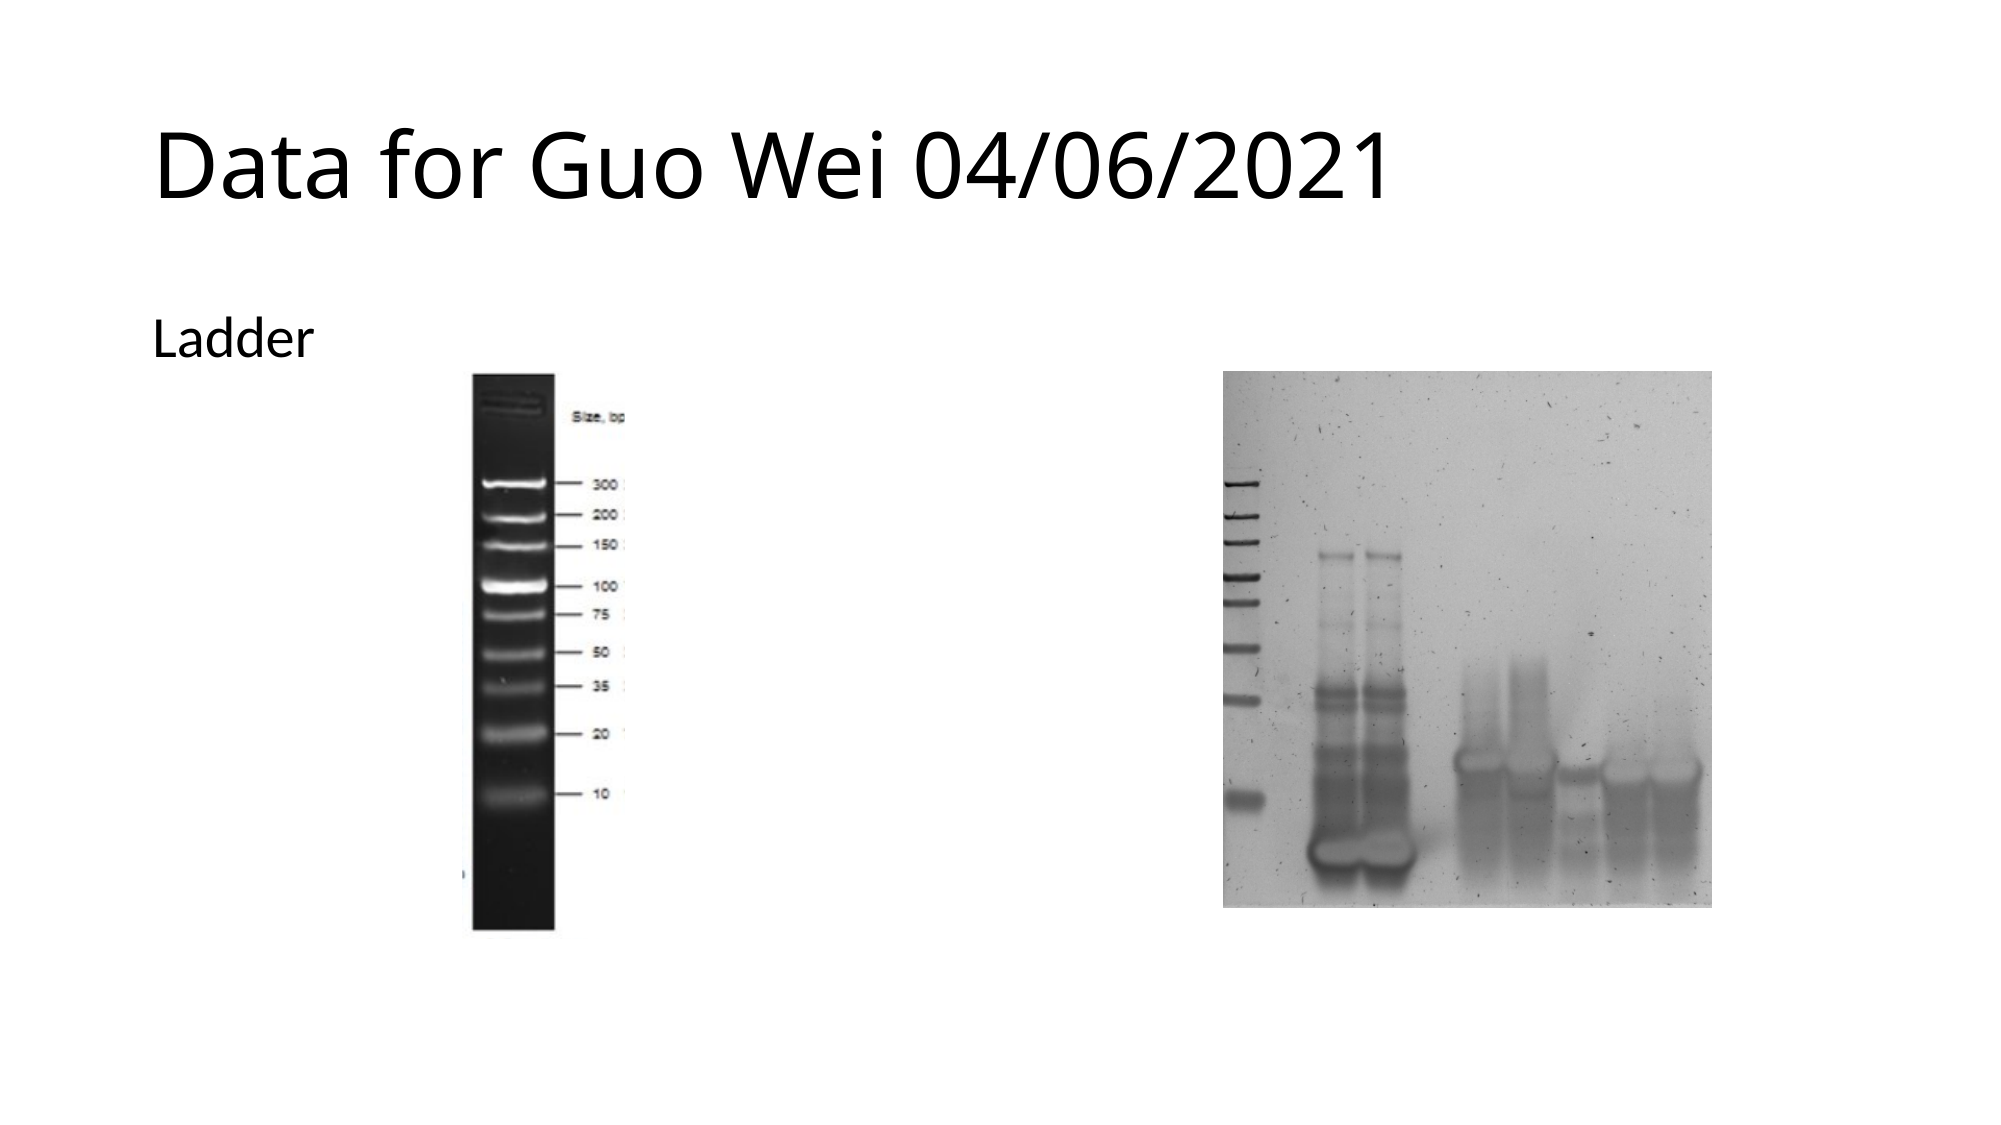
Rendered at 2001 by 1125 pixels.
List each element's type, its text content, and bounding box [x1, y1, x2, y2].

picture [1223, 371, 1712, 908]
list Ladder [137, 299, 1863, 1014]
title Data for Guo Wei 04/06/2021 [137, 59, 1863, 278]
picture [462, 371, 625, 939]
